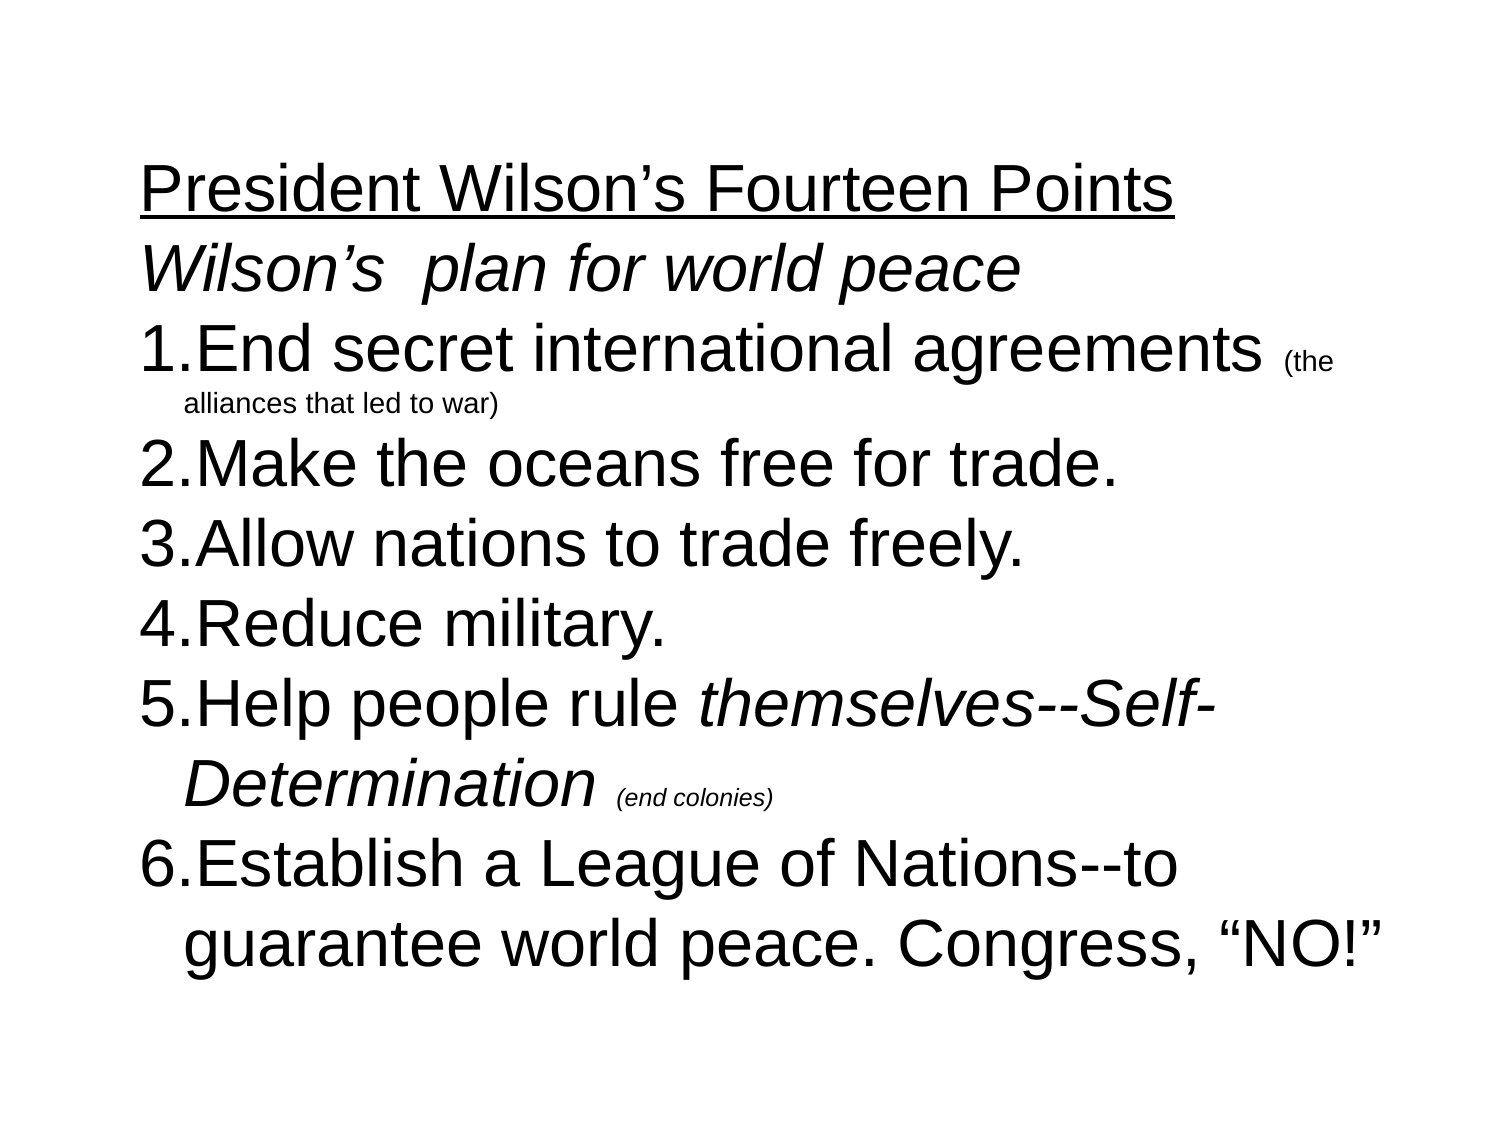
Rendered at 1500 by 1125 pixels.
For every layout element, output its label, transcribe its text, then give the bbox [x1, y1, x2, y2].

title Fourteen Points_Wilson [112, 99, 1388, 288]
text_box President Wilson’s Fourteen Points Wilson’s plan for world peace End secret international agreements (the alliances that led to war) Make the oceans free for trade. Allow nations to trade freely. Reduce military. Help people rule themselves--Self-Determination (end colonies) Establish a League of Nations--to guarantee world peace. Congress, “NO!” [125, 137, 1450, 987]
